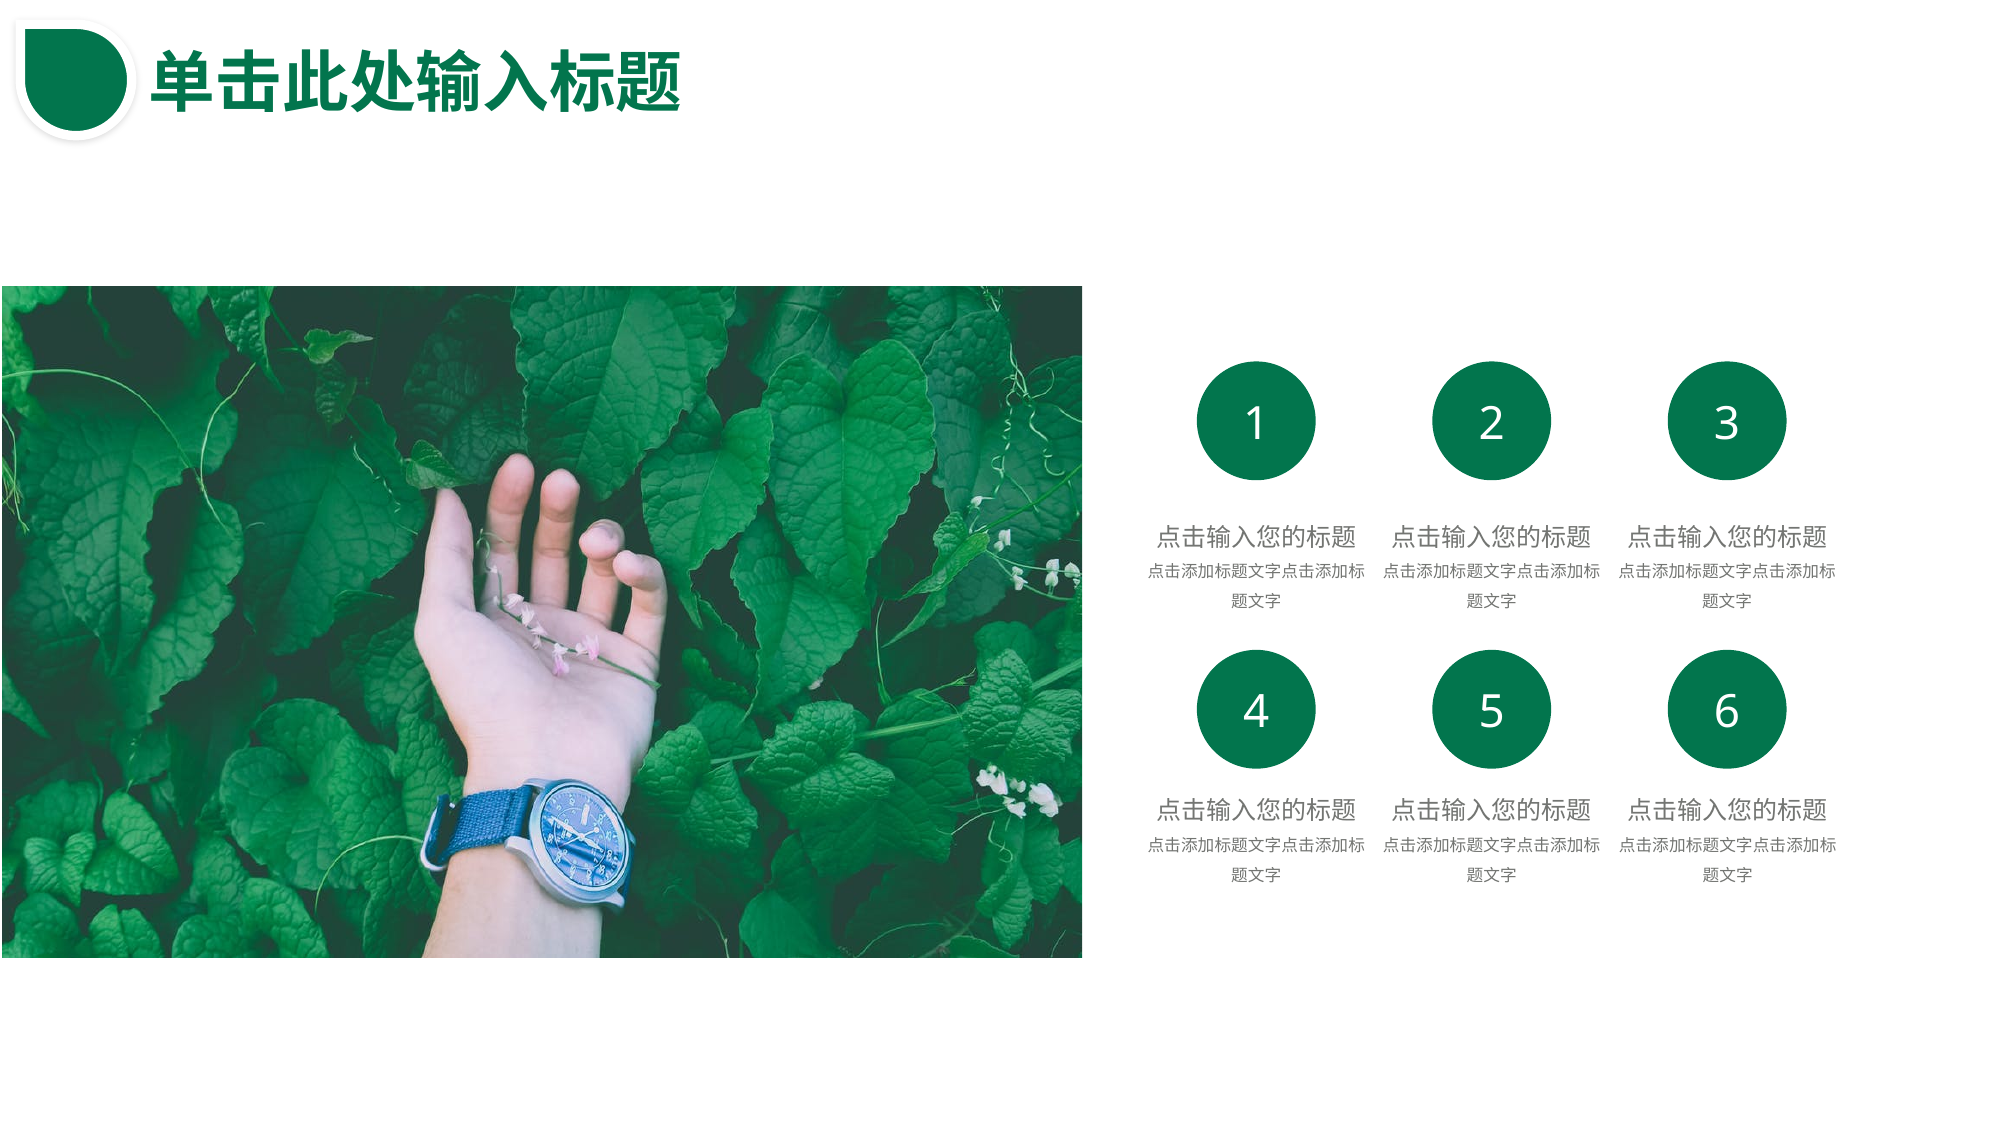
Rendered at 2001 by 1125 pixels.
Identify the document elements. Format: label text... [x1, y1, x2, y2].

text_box 5 [1432, 649, 1552, 769]
text_box 4 [1196, 649, 1316, 769]
text_box 点击输入您的标题 点击添加标题文字点击添加标题文字 [1594, 770, 1862, 897]
text_box 1 [1196, 361, 1316, 481]
text_box 3 [1667, 361, 1787, 481]
text_box 点击输入您的标题 点击添加标题文字点击添加标题文字 [1122, 770, 1357, 897]
text_box 点击输入您的标题 点击添加标题文字点击添加标题文字 [1357, 770, 1594, 897]
text_box 点击输入您的标题 点击添加标题文字点击添加标题文字 [1593, 496, 1862, 623]
text_box 点击输入您的标题 点击添加标题文字点击添加标题文字 [1357, 496, 1593, 623]
text_box 点击输入您的标题 点击添加标题文字点击添加标题文字 [1122, 496, 1357, 623]
text_box 6 [1667, 649, 1787, 769]
text_box [1, 286, 1083, 959]
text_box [20, 24, 701, 136]
text_box 2 [1432, 361, 1552, 481]
